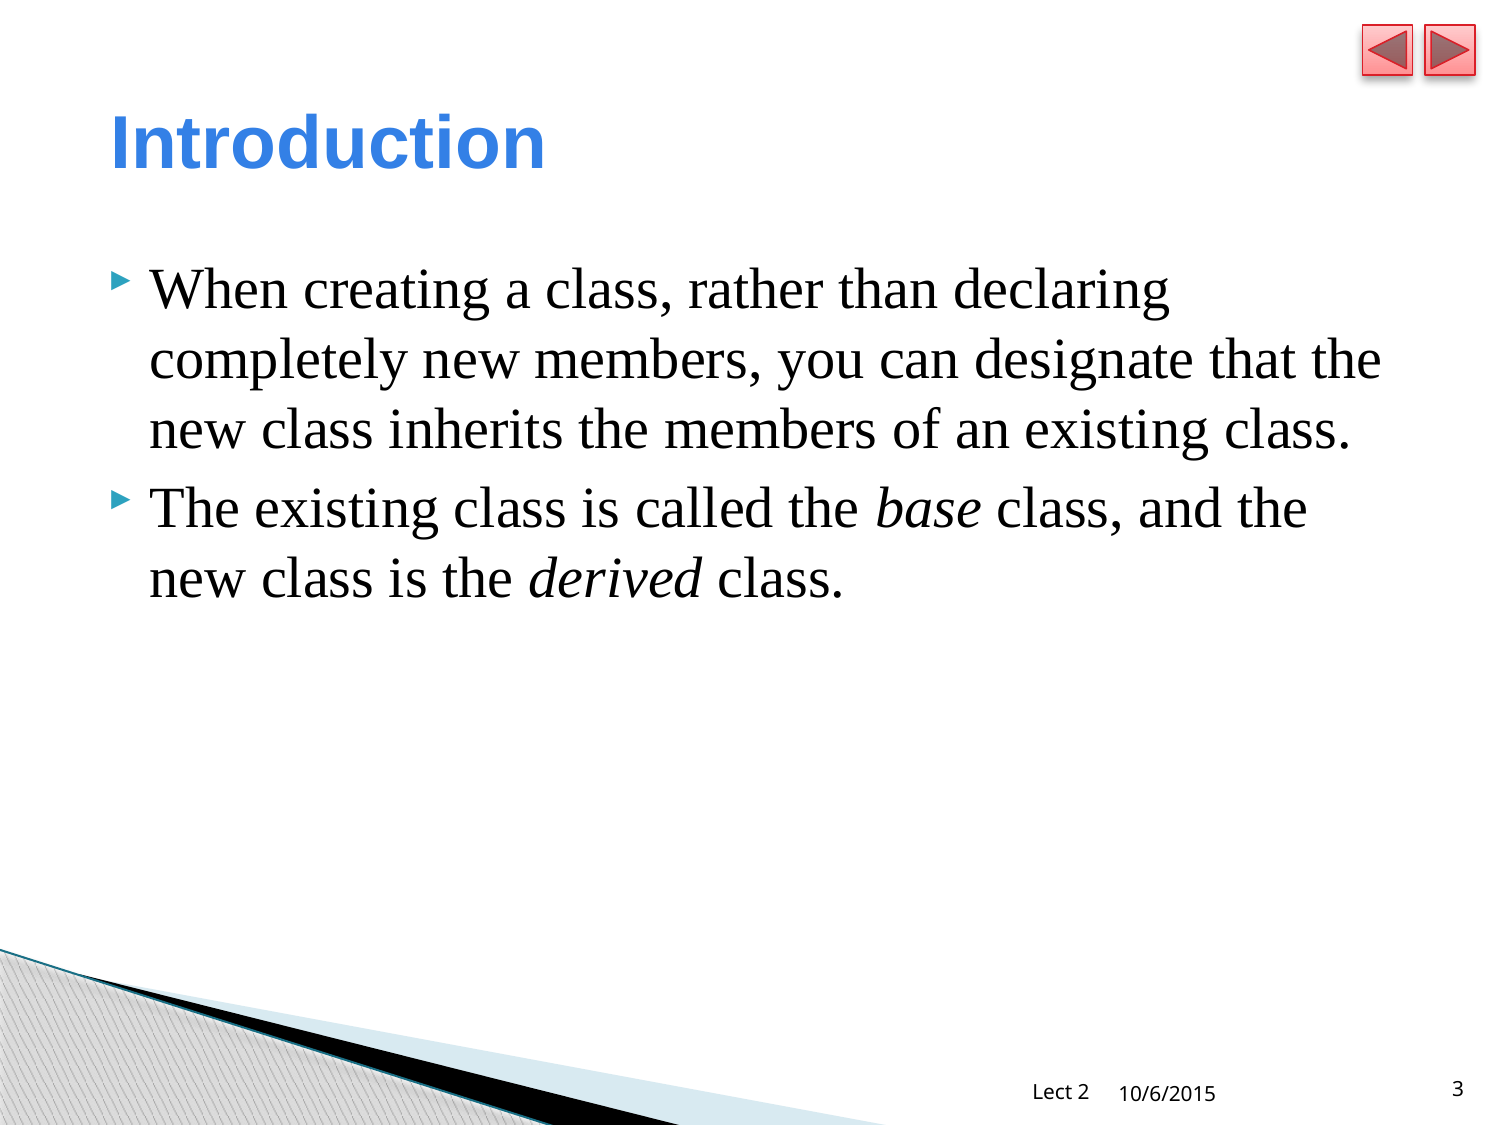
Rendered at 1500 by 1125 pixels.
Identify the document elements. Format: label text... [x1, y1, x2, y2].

list When creating a class, rather than declaring completely new members, you can designate that the new class inherits the members of an existing class. The existing class is called the base class, and the new class is the derived class. [74, 242, 1426, 986]
slide_number 3 [1418, 1051, 1479, 1112]
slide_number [1103, 1053, 1419, 1114]
footer Lect 2 [650, 1051, 1105, 1112]
title Introduction [75, 45, 1425, 233]
